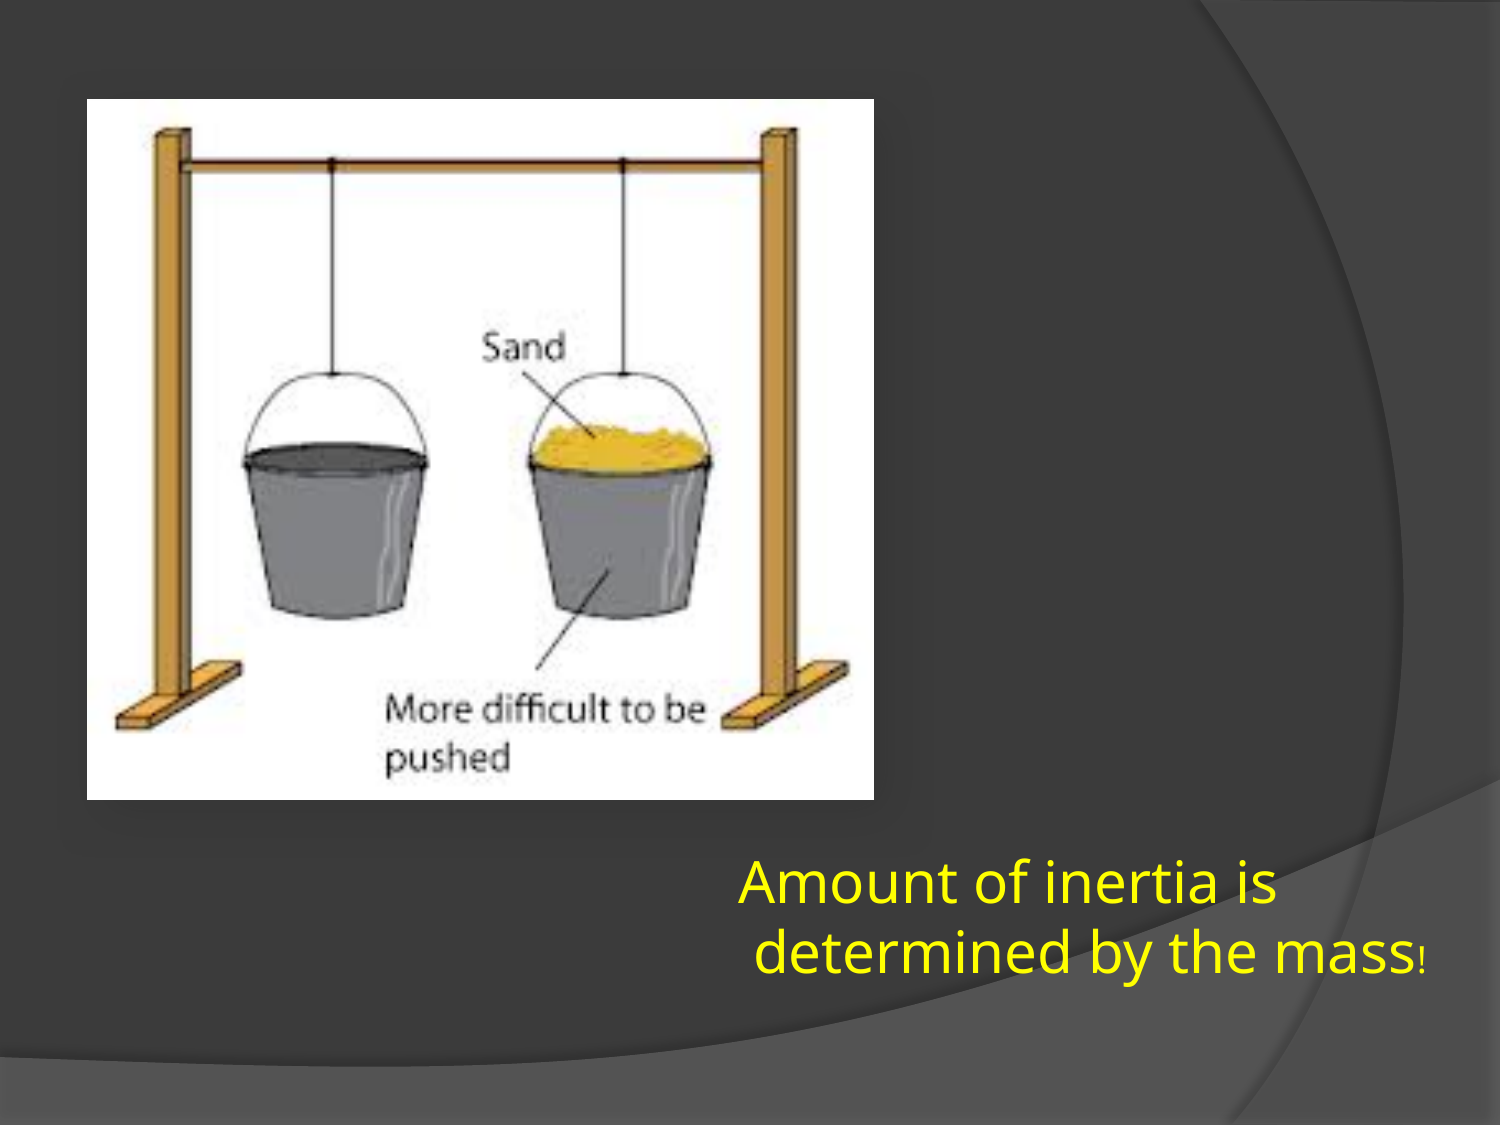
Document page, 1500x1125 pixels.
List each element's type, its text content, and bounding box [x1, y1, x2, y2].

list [87, 99, 874, 800]
text_box Amount of inertia is determined by the mass! [723, 837, 1442, 993]
